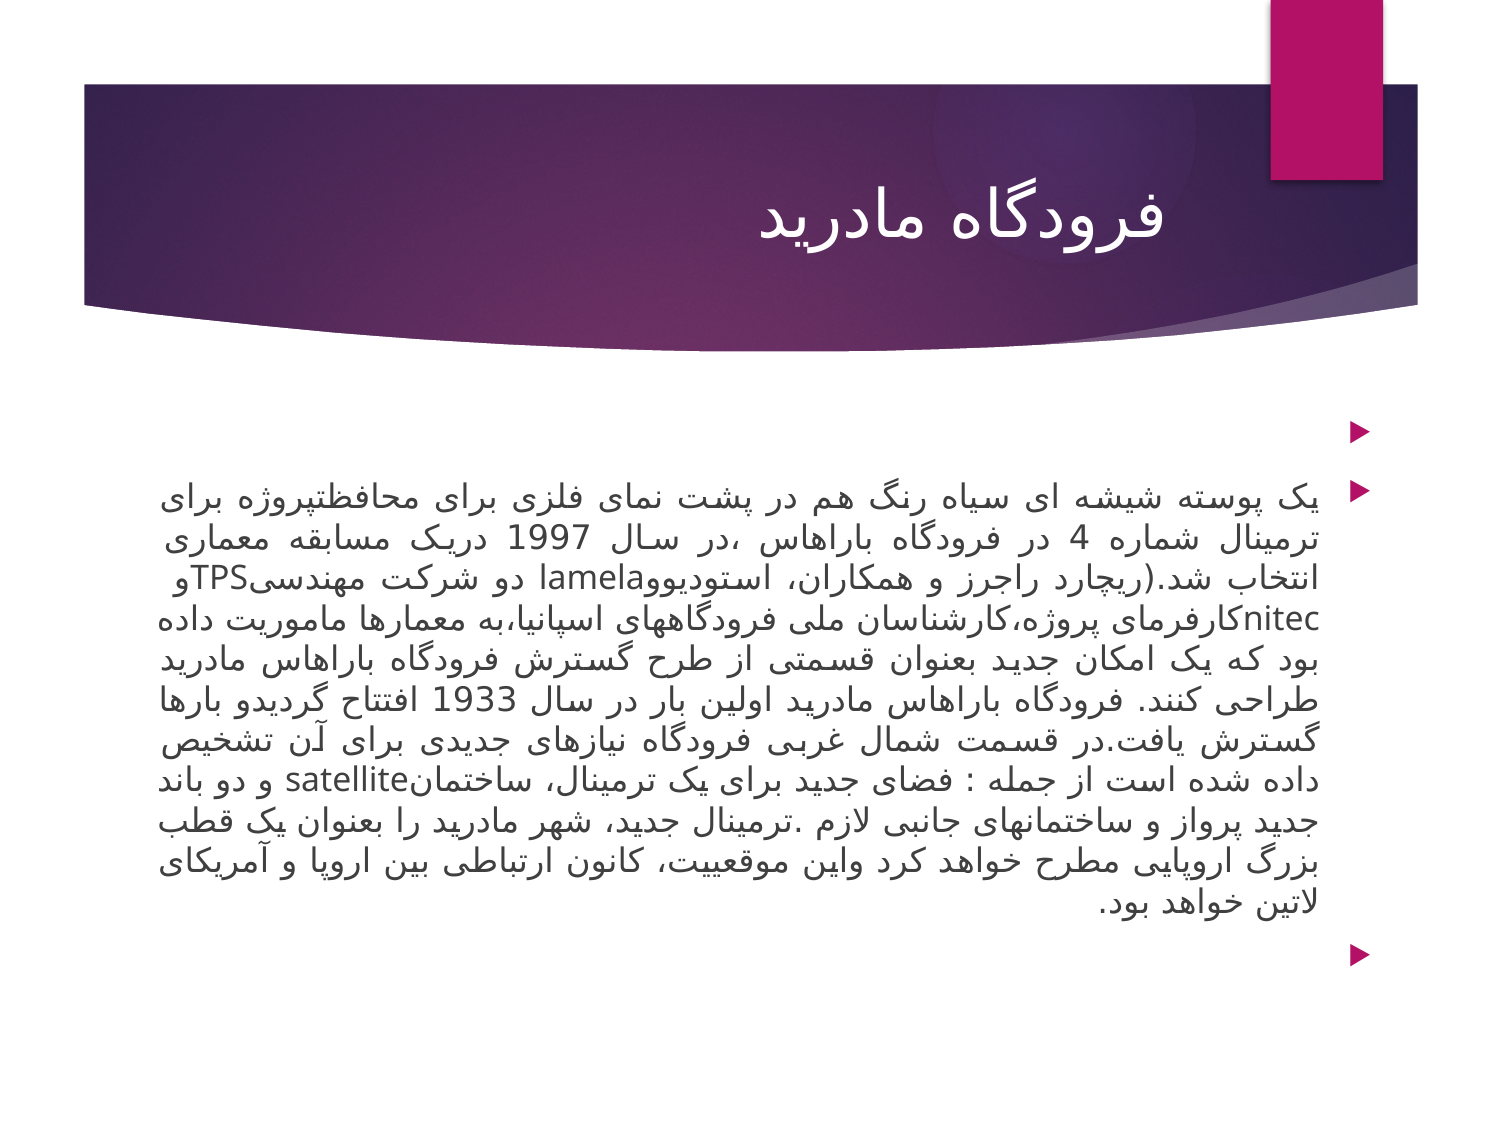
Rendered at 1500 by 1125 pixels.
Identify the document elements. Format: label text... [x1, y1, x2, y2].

title فرودگاه مادرید [142, 152, 1183, 269]
list یک پوسته شیشه ای سیاه رنگ هم در پشت نمای فلزی برای محافظتپروژه برای ترمینال شماره 4 در فرودگاه باراهاس ،در سال 1997 دریک مسابقه معماری انتخاب شد.(ریچارد راجرز و همکاران، استودیووlamela دو شرکت مهندسیTPSو nitecکارفرمای پروژه،کارشناسان ملی فرودگاههای اسپانیا،به معمارها ماموریت داده بود که یک امکان جدید بعنوان قسمتی از طرح گسترش فرودگاه باراهاس مادرید طراحی کنند. فرودگاه باراهاس مادرید اولین بار در سال 1933 افتتاح گردیدو بارها گسترش یافت.در قسمت شمال غربی فرودگاه نیازهای جدیدی برای آن تشخیص داده شده است از جمله : فضای جدید برای یک ترمینال، ساختمانsatellite و دو باند جدید پرواز و ساختمانهای جانبی لازم .ترمینال جدید، شهر مادرید را بعنوان یک قطب بزرگ اروپایی مطرح خواهد کرد واین موقعییت، کانون ارتباطی بین اروپا و آمریکای لاتین خواهد بود. [141, 408, 1386, 988]
